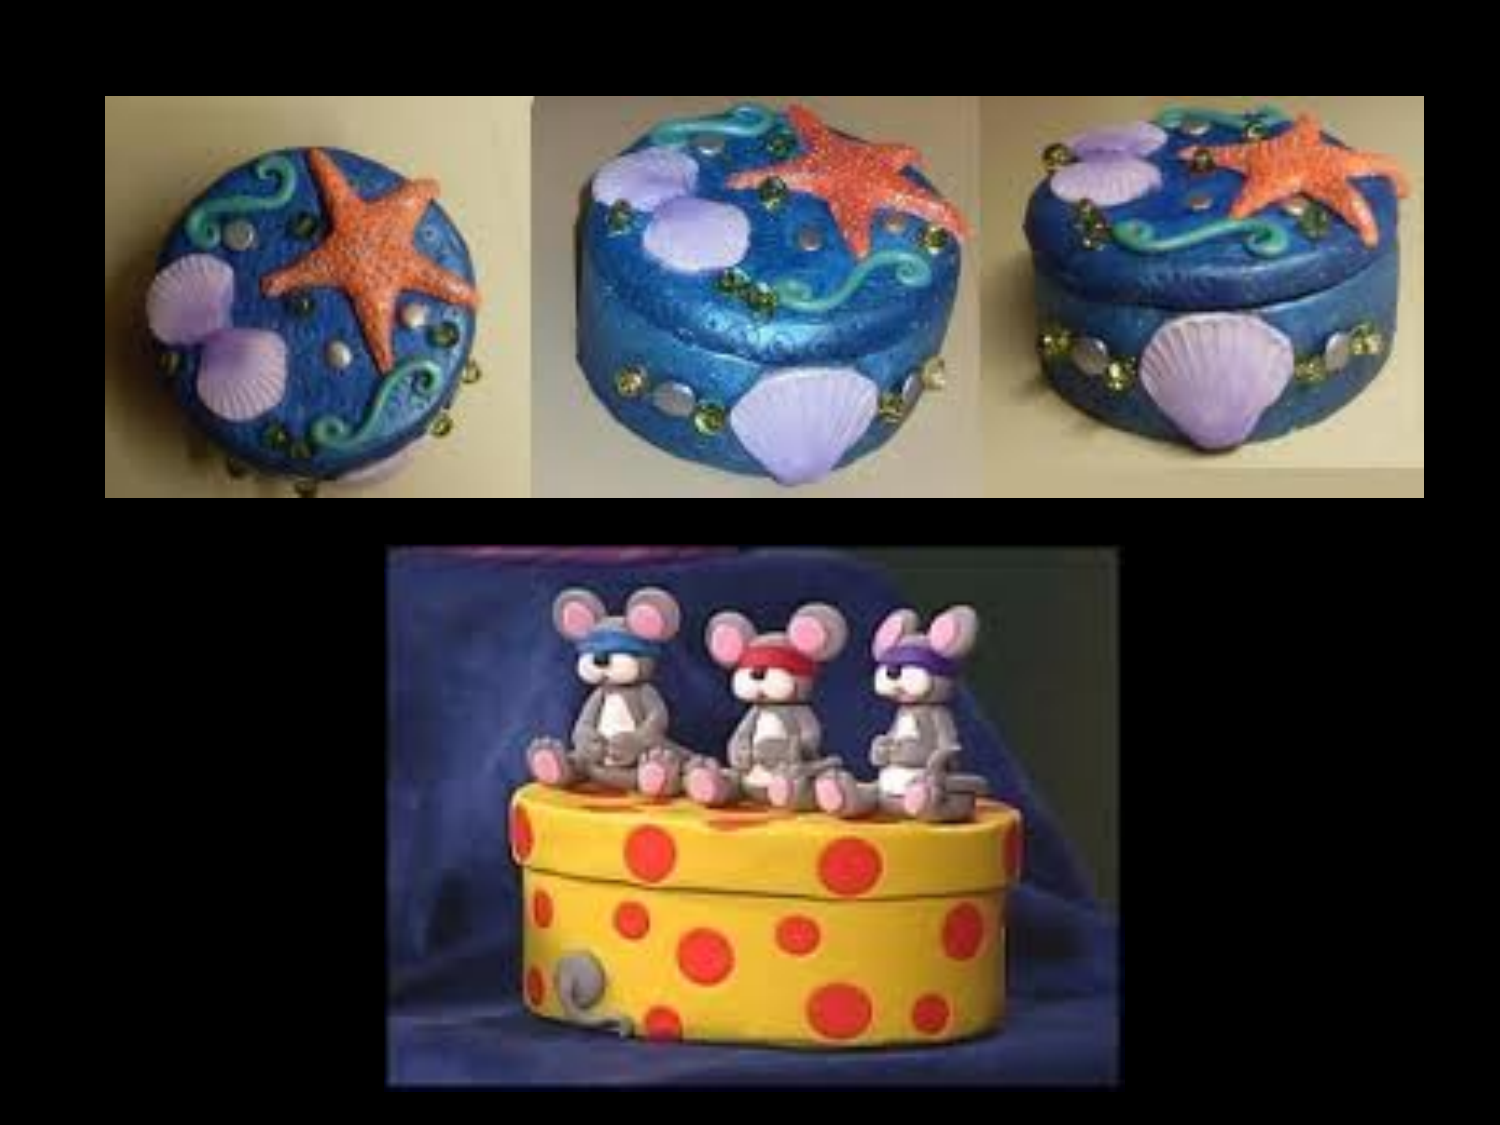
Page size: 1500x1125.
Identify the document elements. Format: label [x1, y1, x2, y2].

picture [384, 544, 1125, 1093]
picture [105, 96, 1424, 498]
